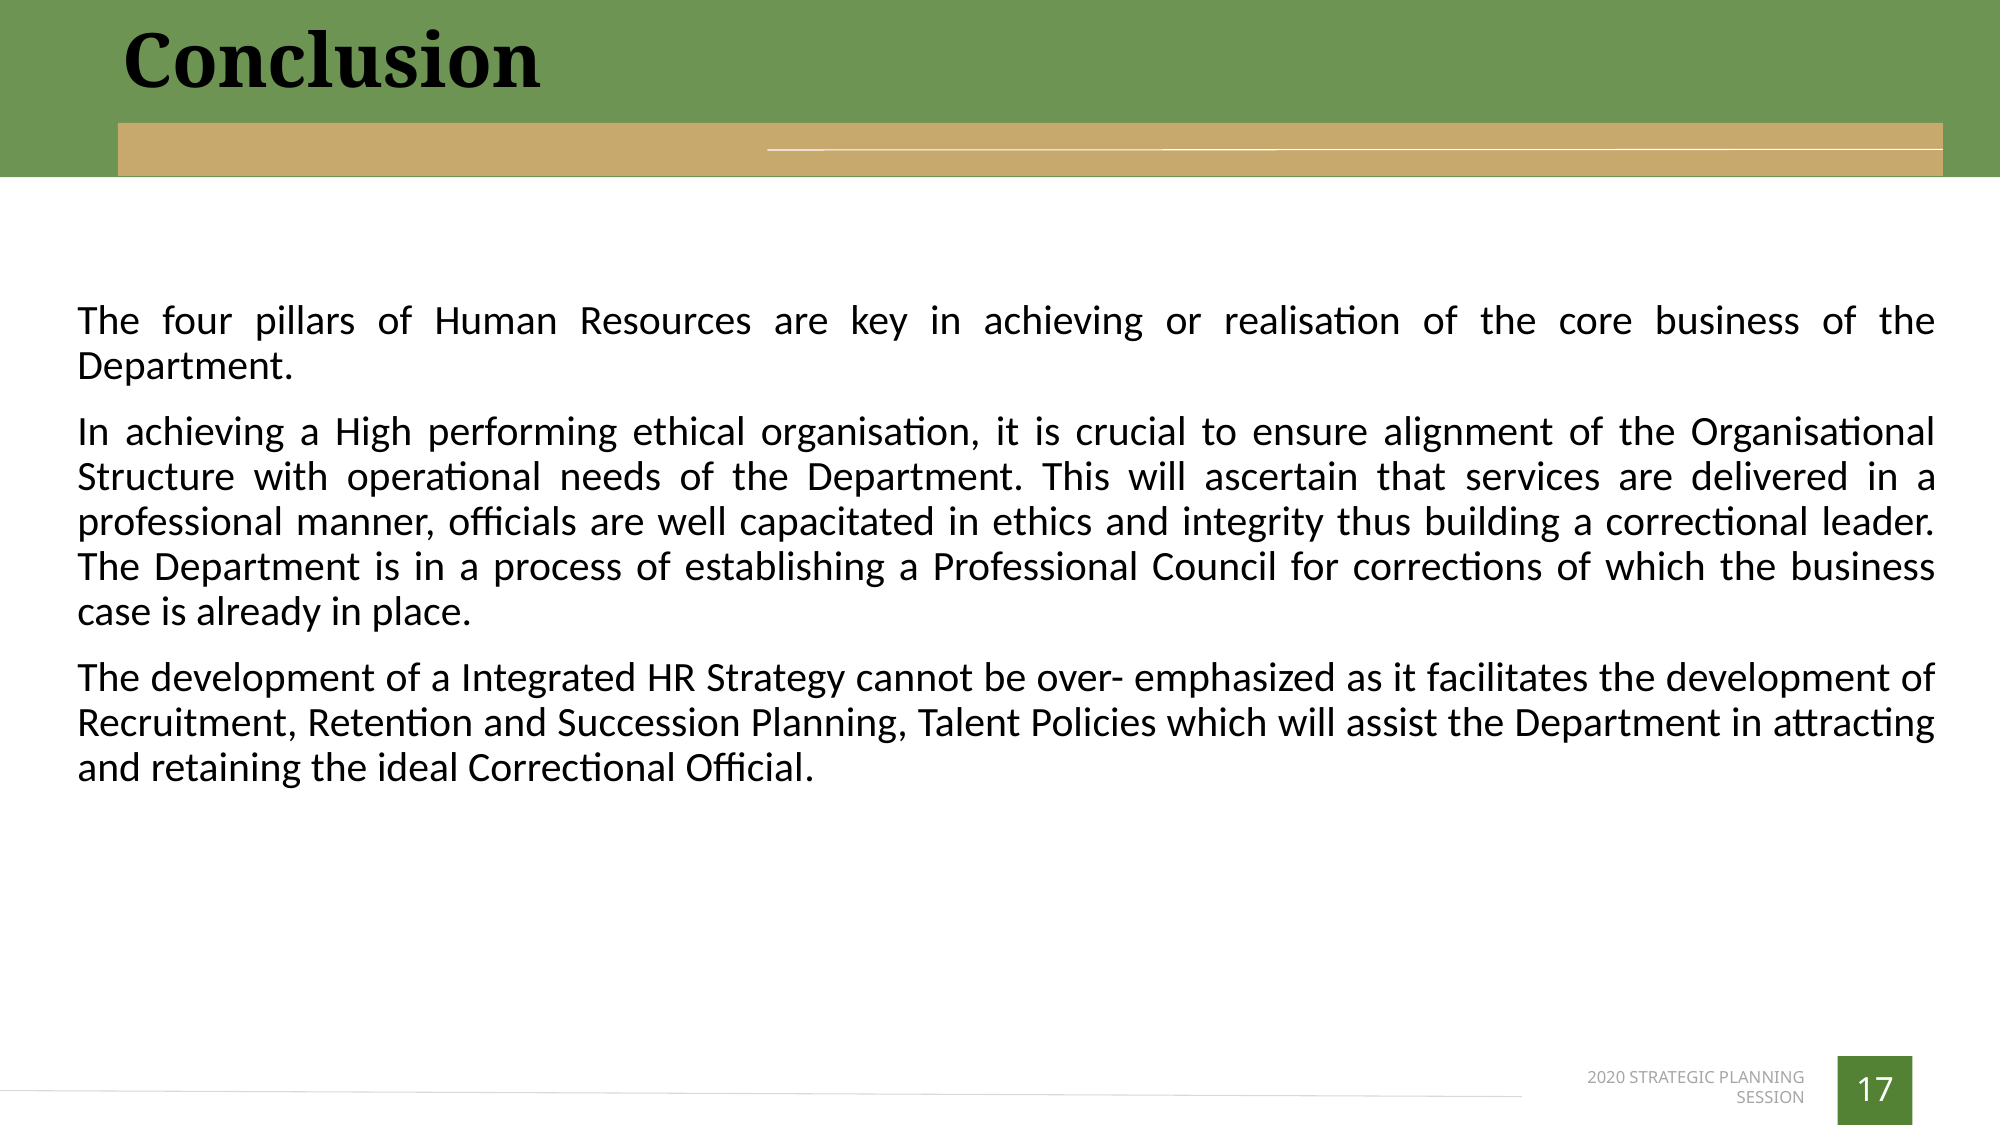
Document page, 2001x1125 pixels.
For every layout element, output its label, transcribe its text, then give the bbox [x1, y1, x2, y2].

text_box Conclusion [122, 22, 1857, 111]
list The four pillars of Human Resources are key in achieving or realisation of the core business of the Department. In achieving a High performing ethical organisation, it is crucial to ensure alignment of the Organisational Structure with operational needs of the Department. This will ascertain that services are delivered in a professional manner, officials are well capacitated in ethics and integrity thus building a correctional leader. The Department is in a process of establishing a Professional Council for corrections of which the business case is already in place. The development of a Integrated HR Strategy cannot be over- emphasized as it facilitates the development of Recruitment, Retention and Succession Planning, Talent Policies which will assist the Department in attracting and retaining the ideal Correctional Official. [62, 220, 1952, 1043]
